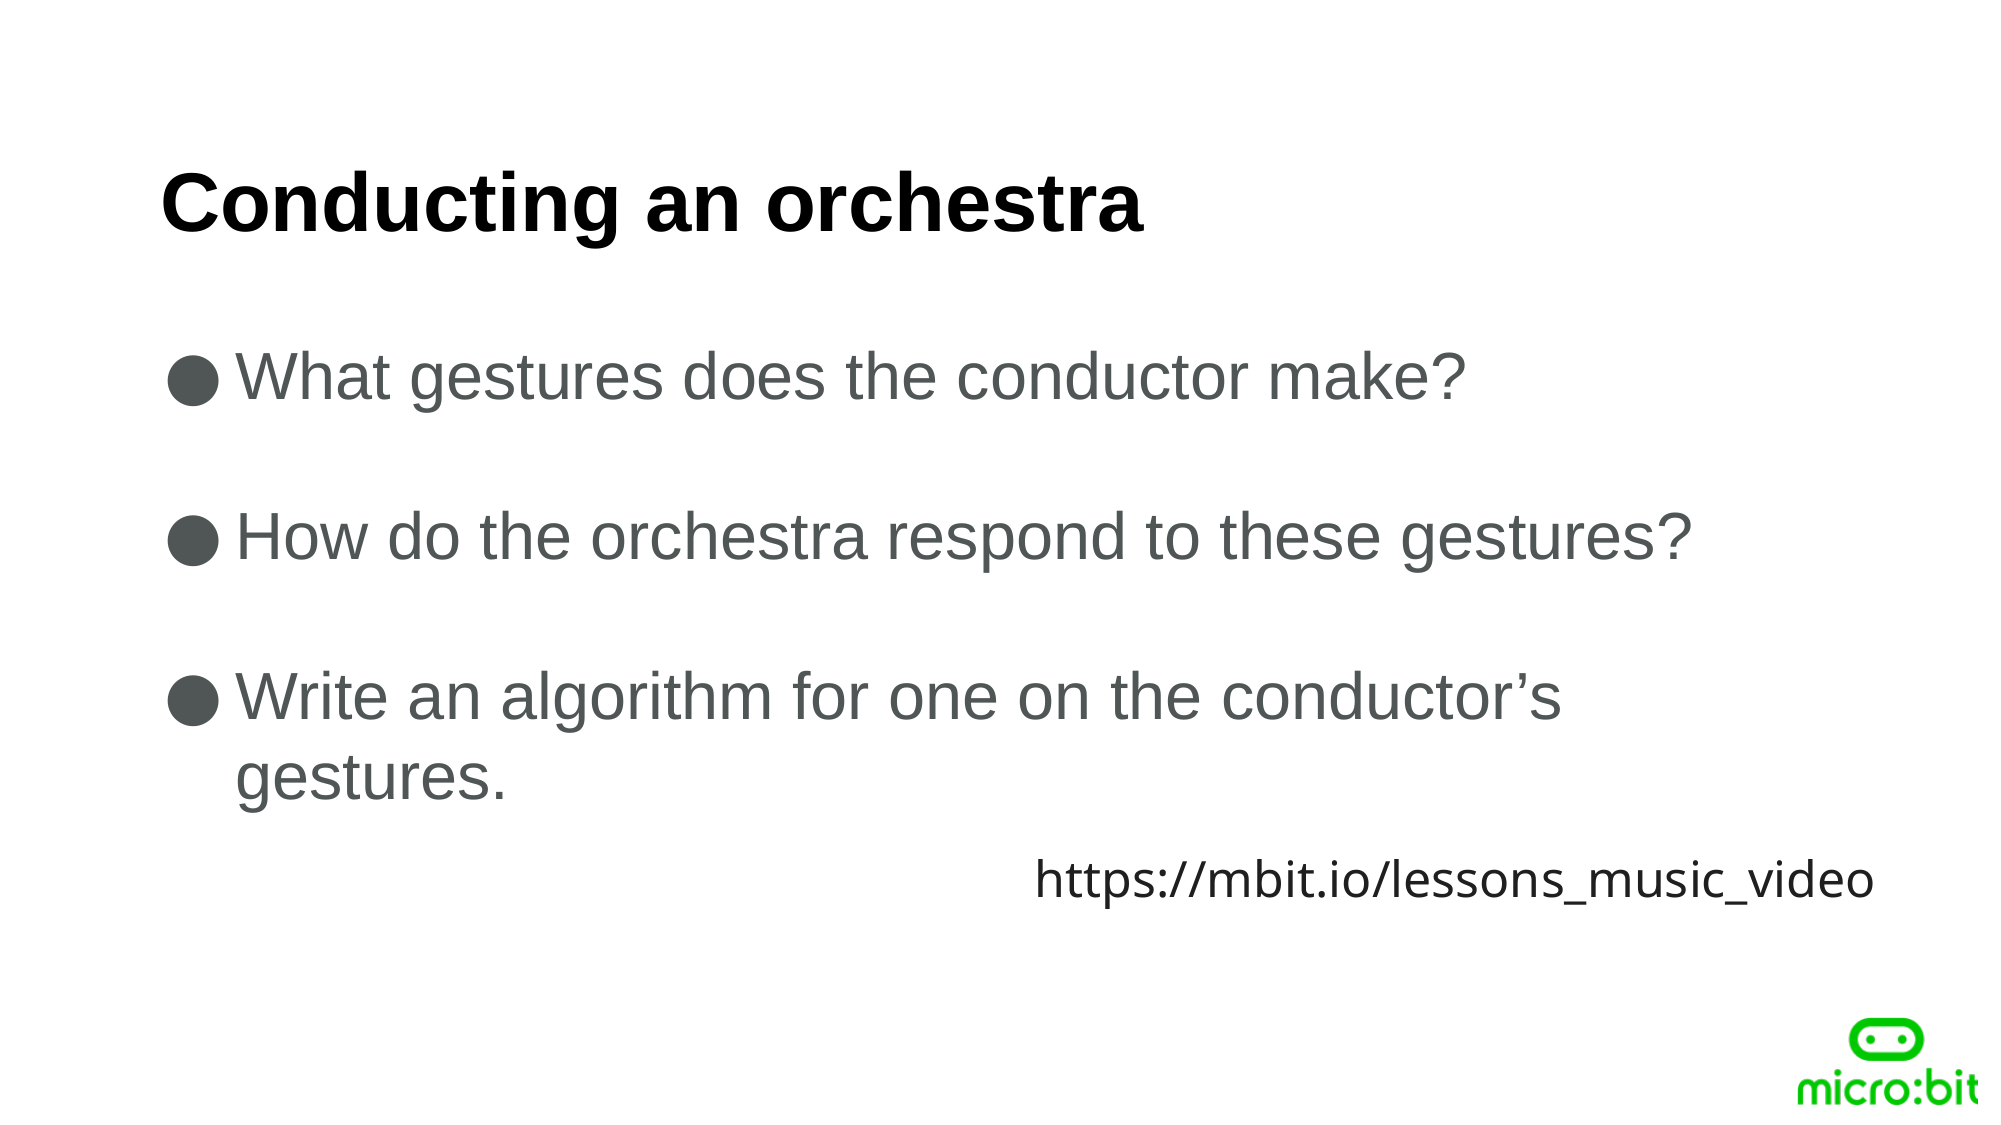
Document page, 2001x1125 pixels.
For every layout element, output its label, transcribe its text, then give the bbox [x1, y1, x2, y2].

text_box https://mbit.io/lessons_music_video [1020, 839, 1904, 923]
text_box Conducting an orchestra What gestures does the conductor make? How do the orchestra respond to these gestures? Write an algorithm for one on the conductor’s gestures. [145, 54, 1840, 878]
picture [1797, 1017, 1978, 1106]
